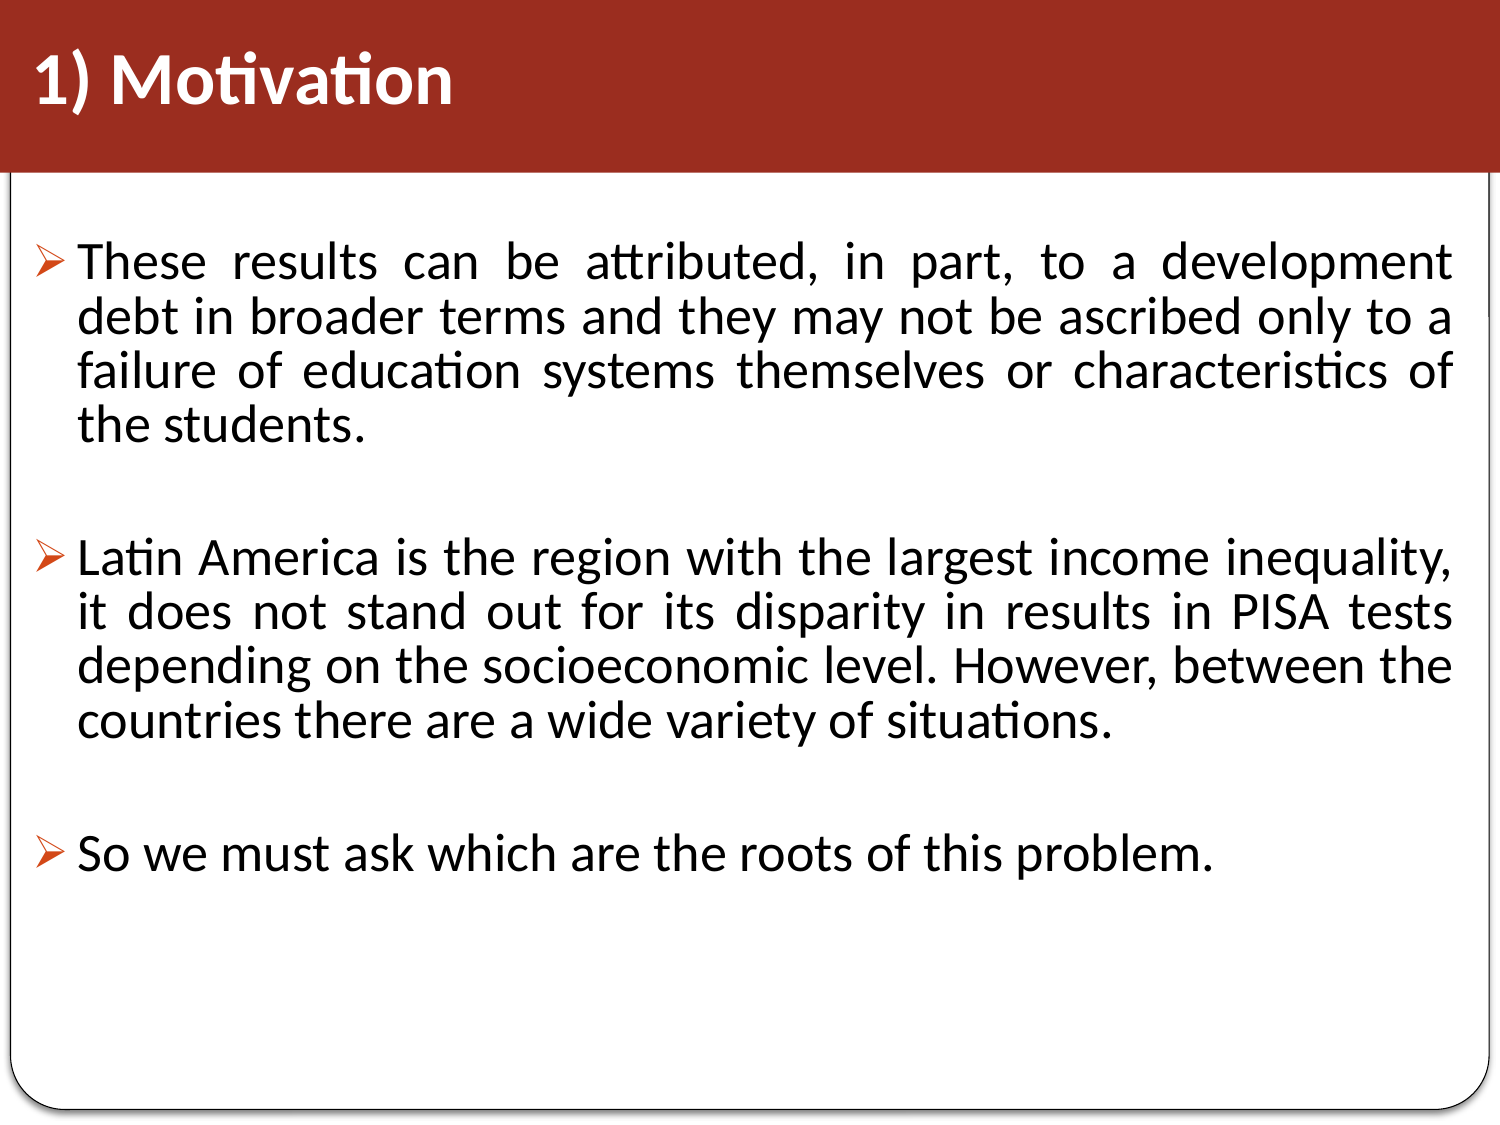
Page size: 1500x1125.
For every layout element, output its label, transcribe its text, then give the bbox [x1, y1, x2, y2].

list These results can be attributed, in part, to a development debt in broader terms and they may not be ascribed only to a failure of education systems themselves or characteristics of the students. Latin America is the region with the largest income inequality, it does not stand out for its disparity in results in PISA tests depending on the socioeconomic level. However, between the countries there are a wide variety of situations. So we must ask which are the roots of this problem. [17, 231, 1471, 988]
text_box 1) Motivation [0, 0, 1500, 173]
